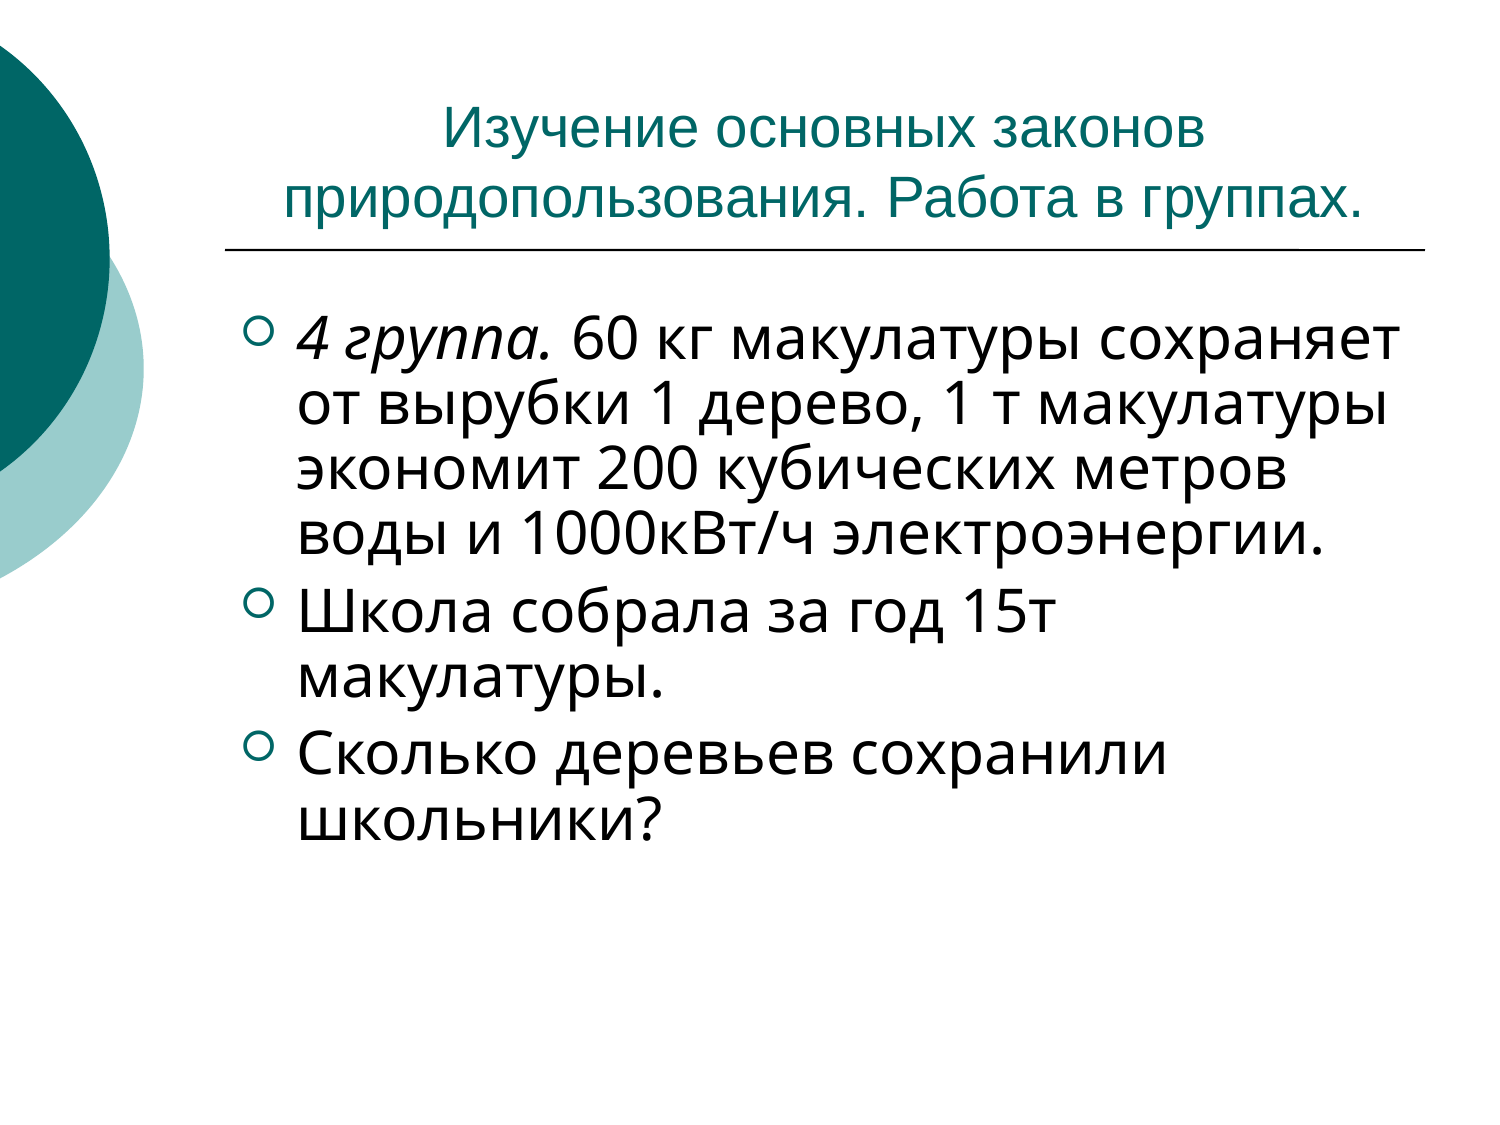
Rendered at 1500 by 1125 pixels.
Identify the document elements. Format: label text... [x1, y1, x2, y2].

list 4 группа. 60 кг макулатуры сохраняет от вырубки 1 дерево, 1 т макулатуры экономит 200 кубических метров воды и 1000кВт/ч электроэнергии. Школа собрала за год 15т макулатуры. Сколько деревьев сохранили школьники? [224, 299, 1425, 975]
title Изучение основных законов природопользования. Работа в группах. [224, 49, 1425, 238]
